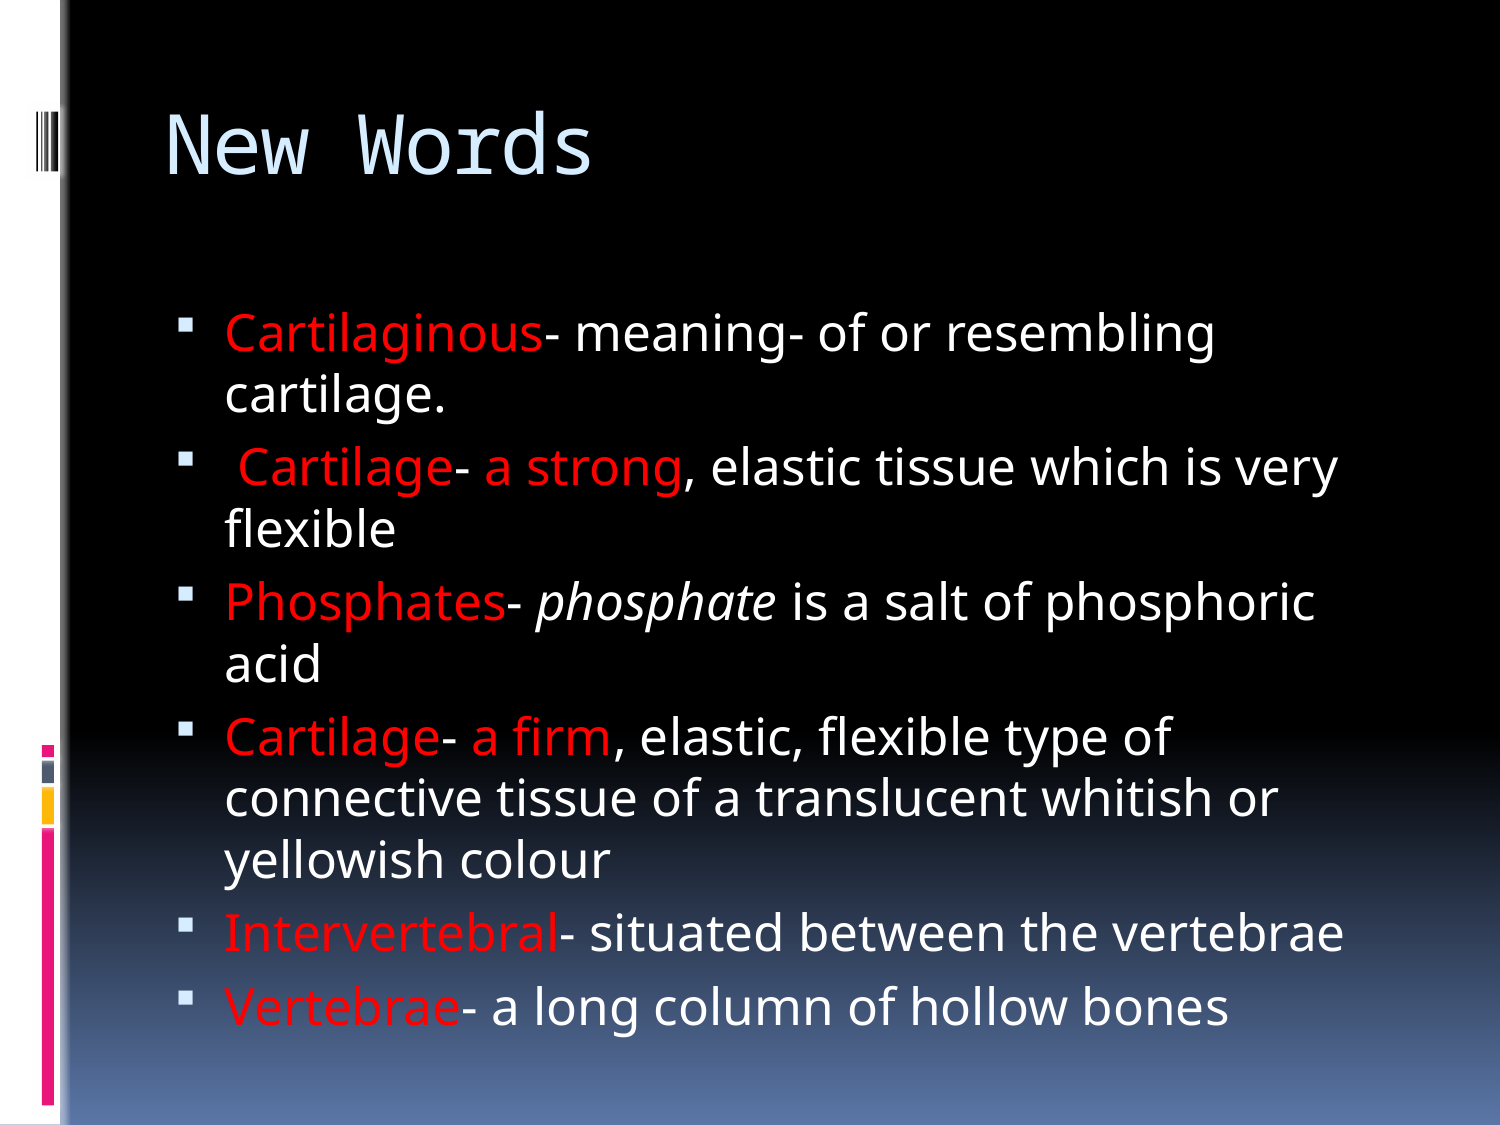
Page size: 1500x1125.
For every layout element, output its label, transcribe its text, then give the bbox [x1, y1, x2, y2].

title New Words [150, 83, 1425, 234]
list Cartilaginous- meaning- of or resembling cartilage. Cartilage- a strong, elastic tissue which is very flexible Phosphates- phosphate is a salt of phosphoric acid Cartilage- a firm, elastic, flexible type of connective tissue of a translucent whitish or yellowish colour Intervertebral- situated between the vertebrae Vertebrae- a long column of hollow bones [150, 292, 1425, 1043]
